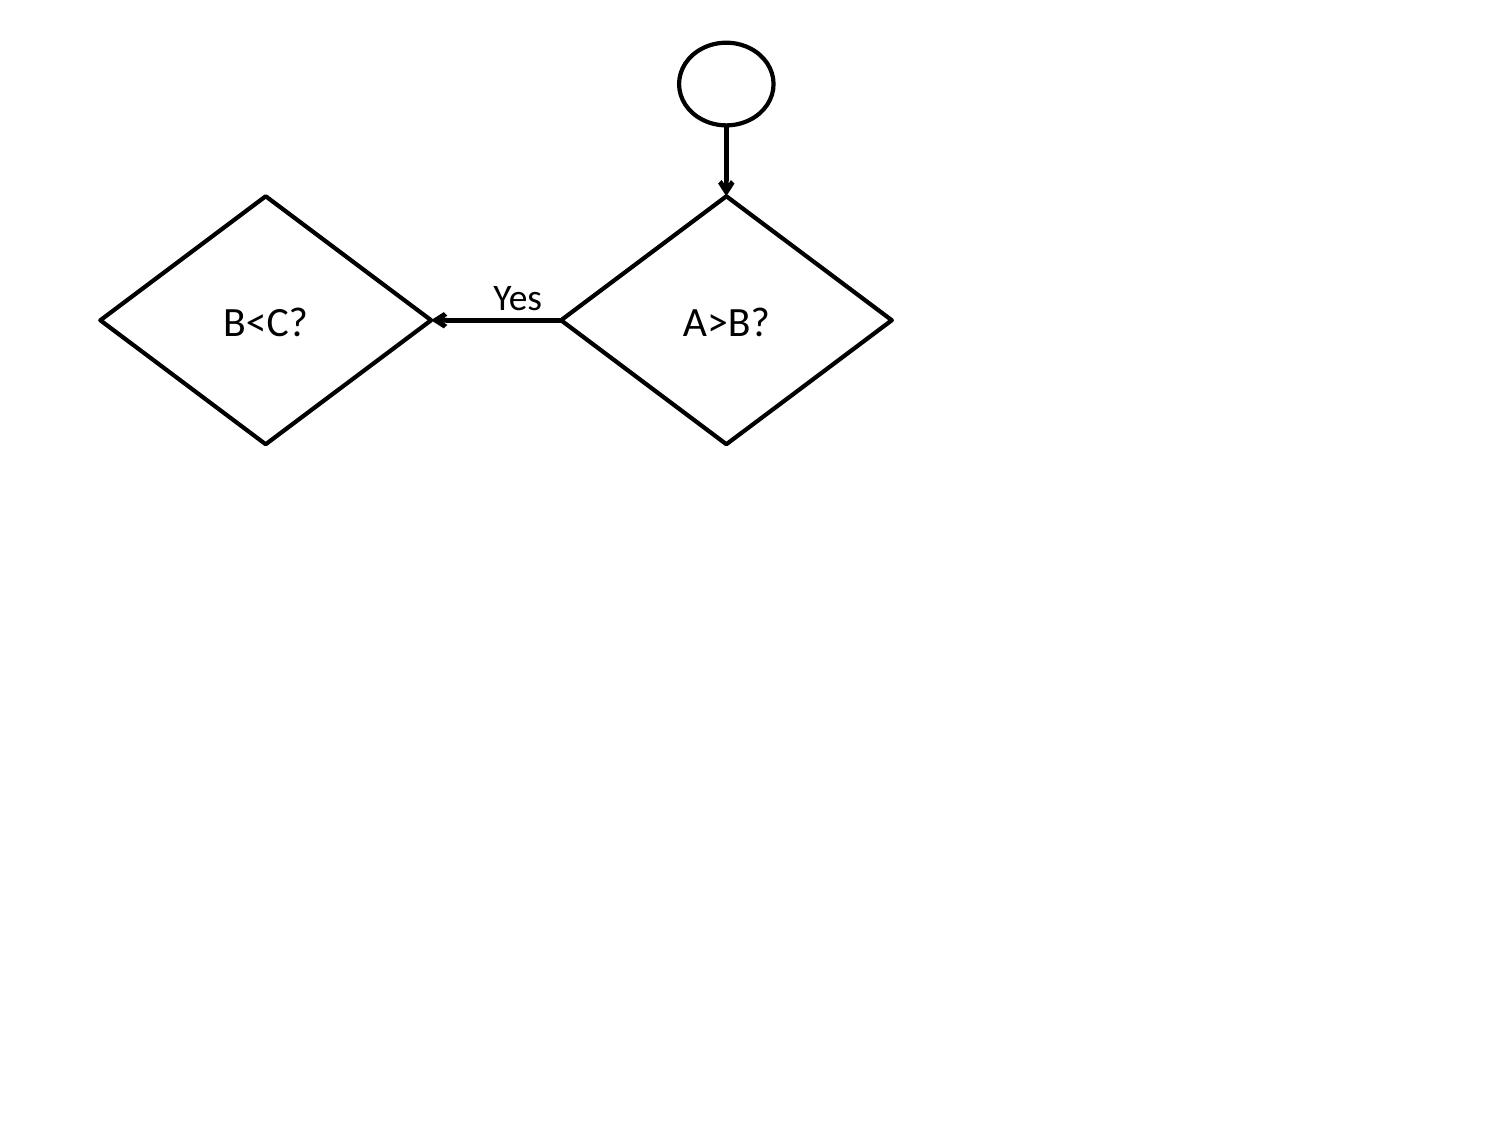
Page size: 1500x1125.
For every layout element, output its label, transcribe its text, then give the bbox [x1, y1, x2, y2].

text_box A>B? [560, 196, 894, 446]
text_box Yes [478, 265, 558, 319]
text_box [676, 40, 776, 128]
text_box B<C? [98, 194, 433, 446]
